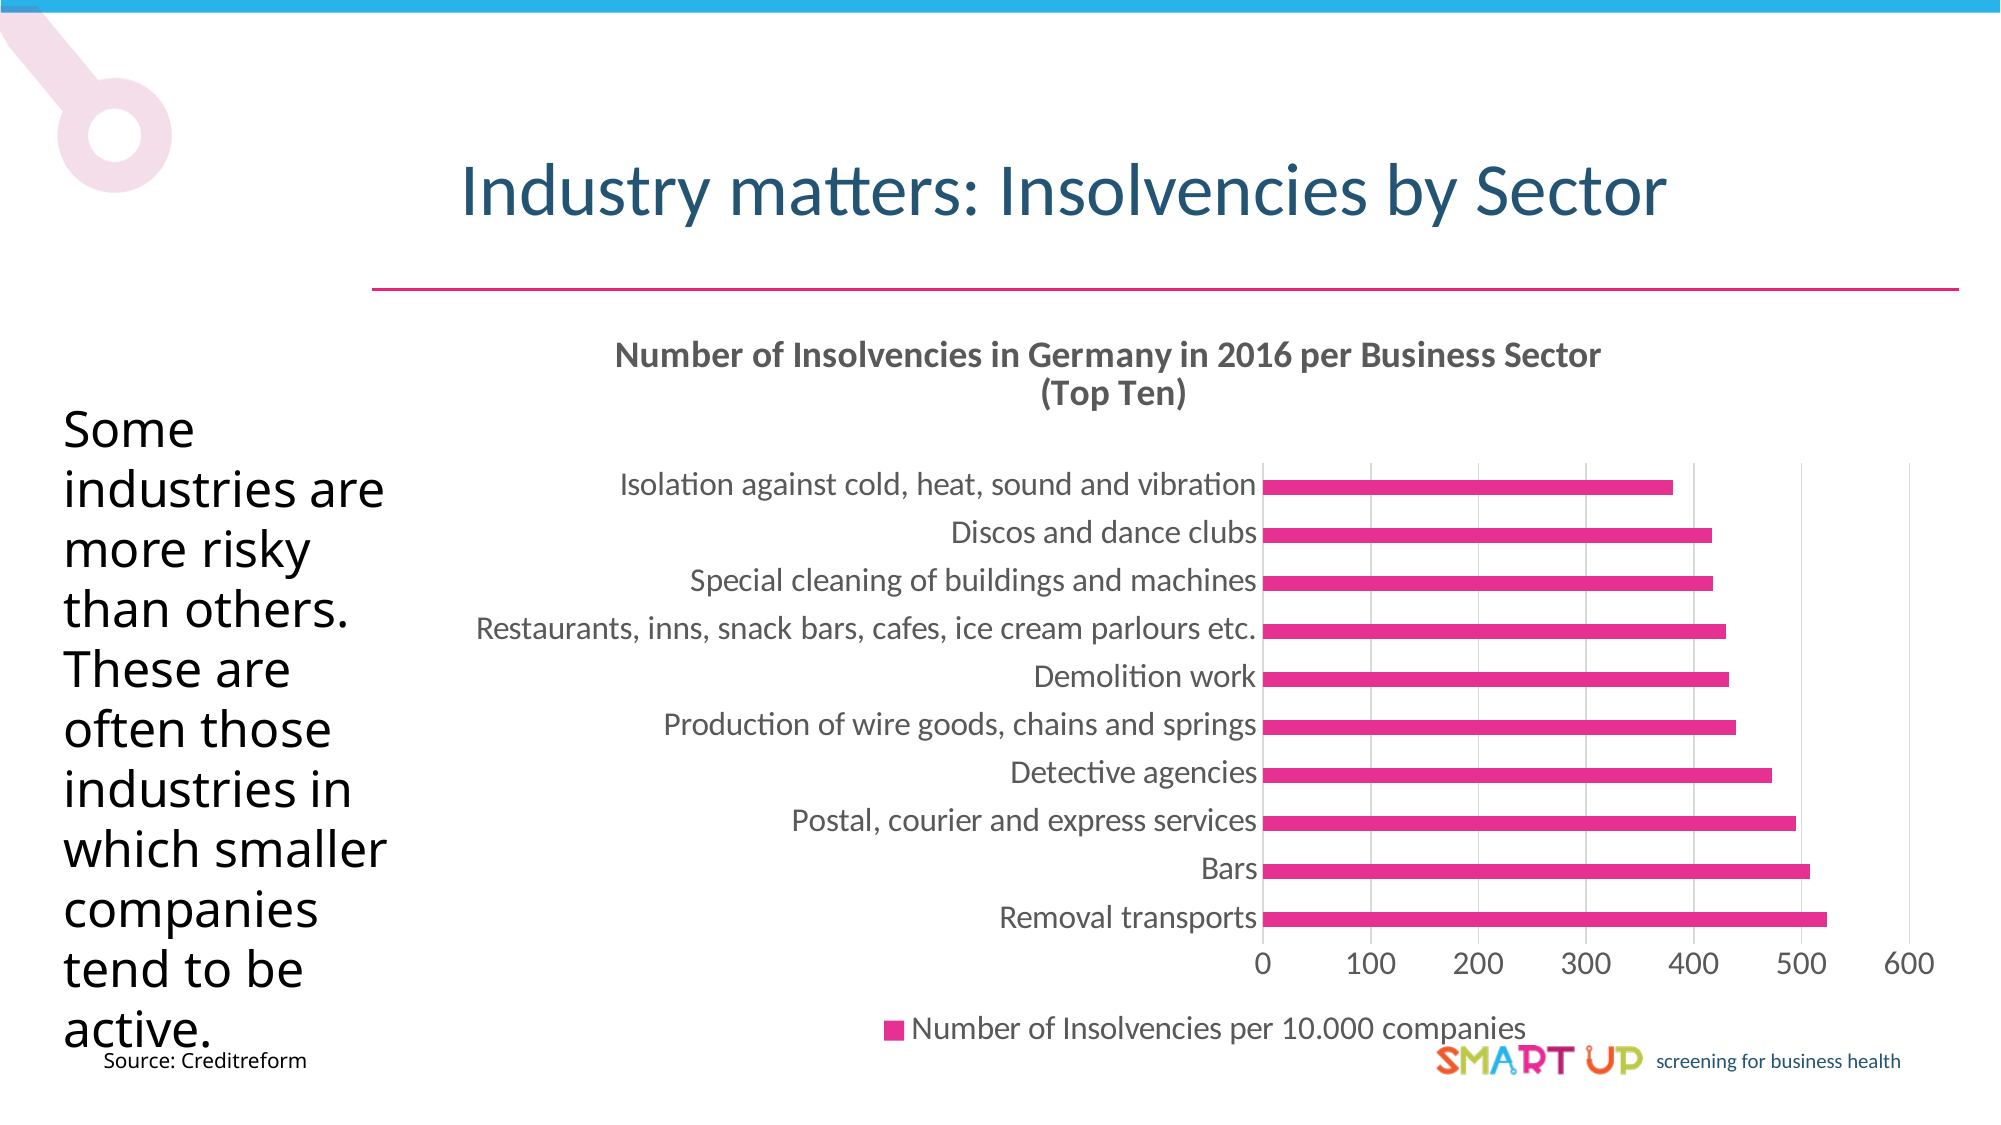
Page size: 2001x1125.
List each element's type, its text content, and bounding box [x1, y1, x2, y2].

picture [0, 6, 224, 218]
chart [445, 328, 1966, 1054]
text_box Source: Creditreform [90, 1035, 368, 1080]
list Industry matters: Insolvencies by Sector [445, 143, 1898, 258]
picture [1436, 1054, 1643, 1078]
text_box Some industries are more risky than others. These are often those industries in which smaller companies tend to be active. [50, 390, 418, 1064]
